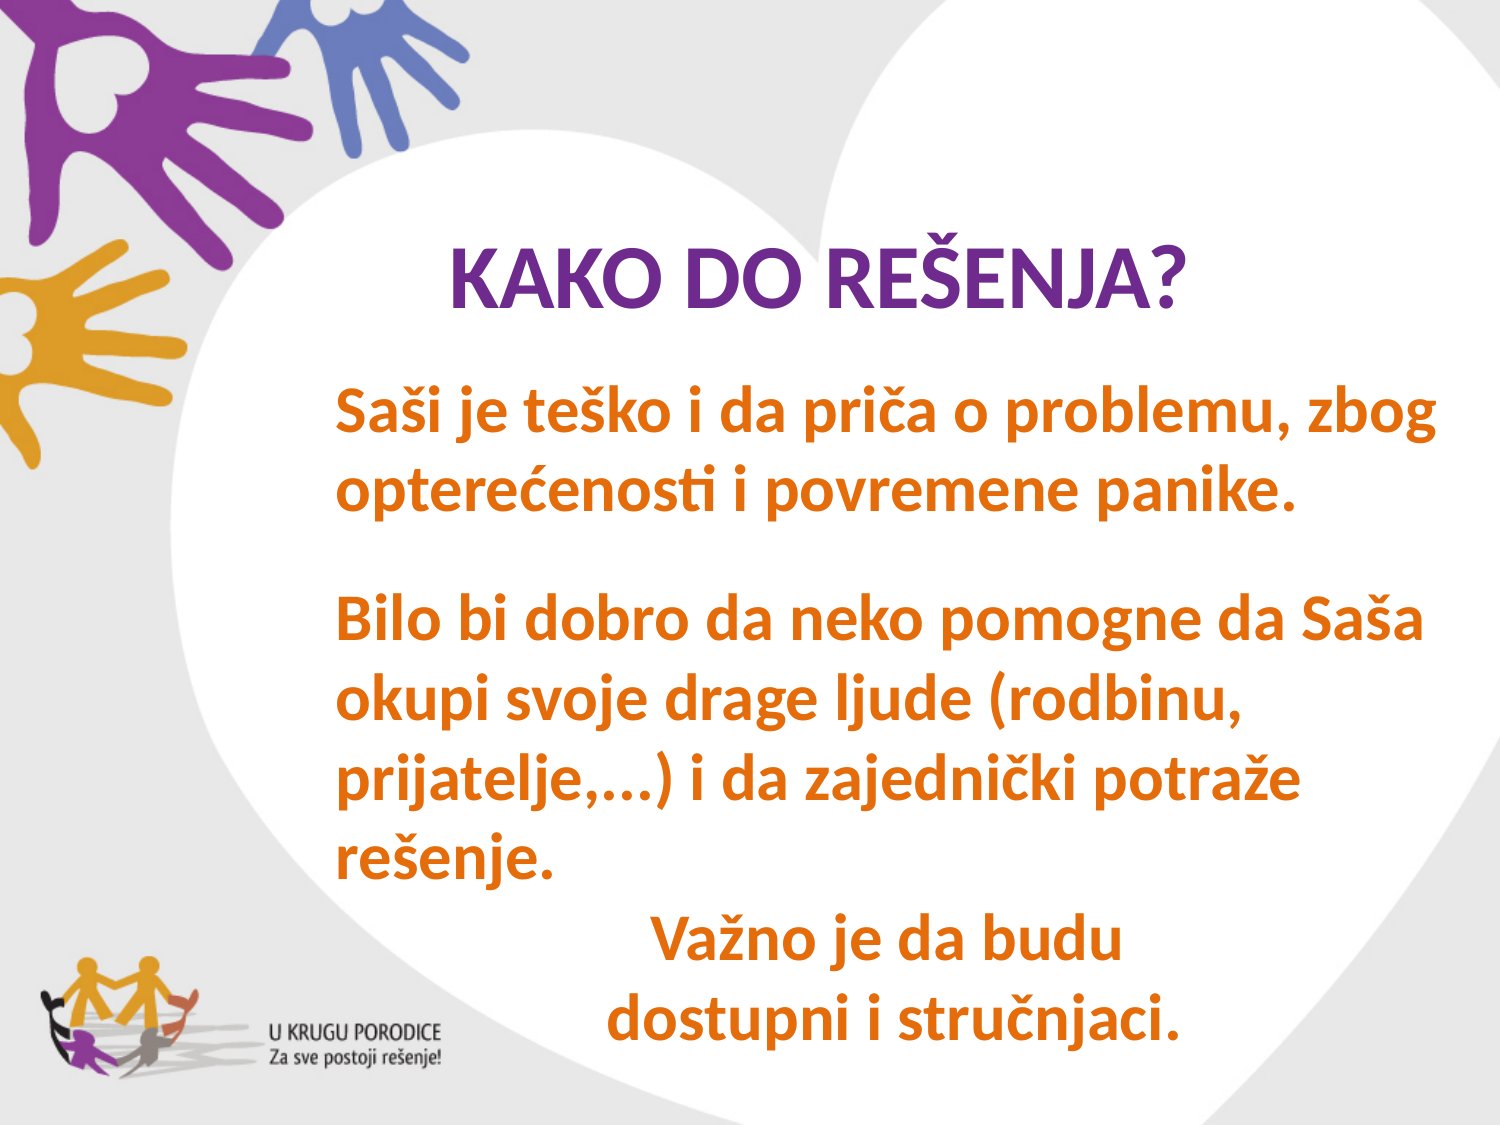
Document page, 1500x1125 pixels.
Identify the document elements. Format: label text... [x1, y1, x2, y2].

list Saši je teško i da priča o problemu, zbog opterećenosti i povremene panike. Bilo bi dobro da neko pomogne da Saša okupi svoje drage ljude (rodbinu, prijatelje,...) i da zajednički potraže rešenje. Važno je da budu dostupni i stručnjaci. [320, 357, 1469, 1074]
picture [0, 0, 1500, 1125]
title Kako do rešenja? [433, 178, 1265, 357]
